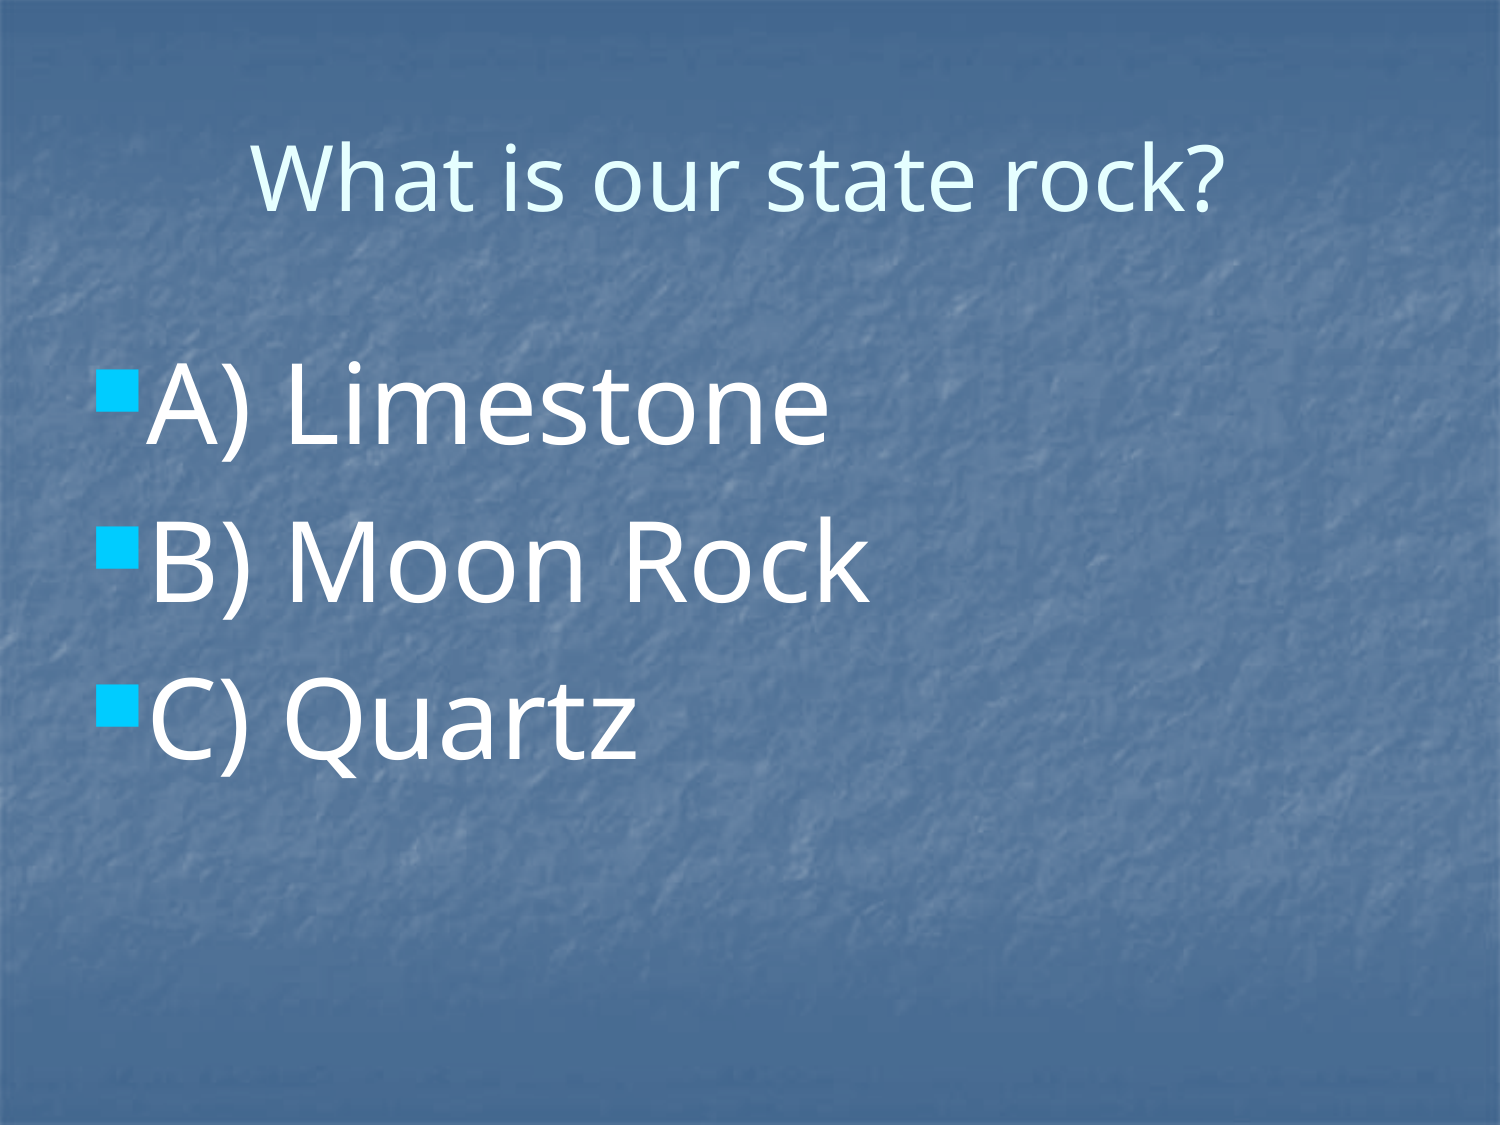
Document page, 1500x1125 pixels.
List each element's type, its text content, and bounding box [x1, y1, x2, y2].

title What is our state rock? [74, 62, 1426, 288]
list A) Limestone B) Moon Rock C) Quartz [74, 324, 1426, 1001]
